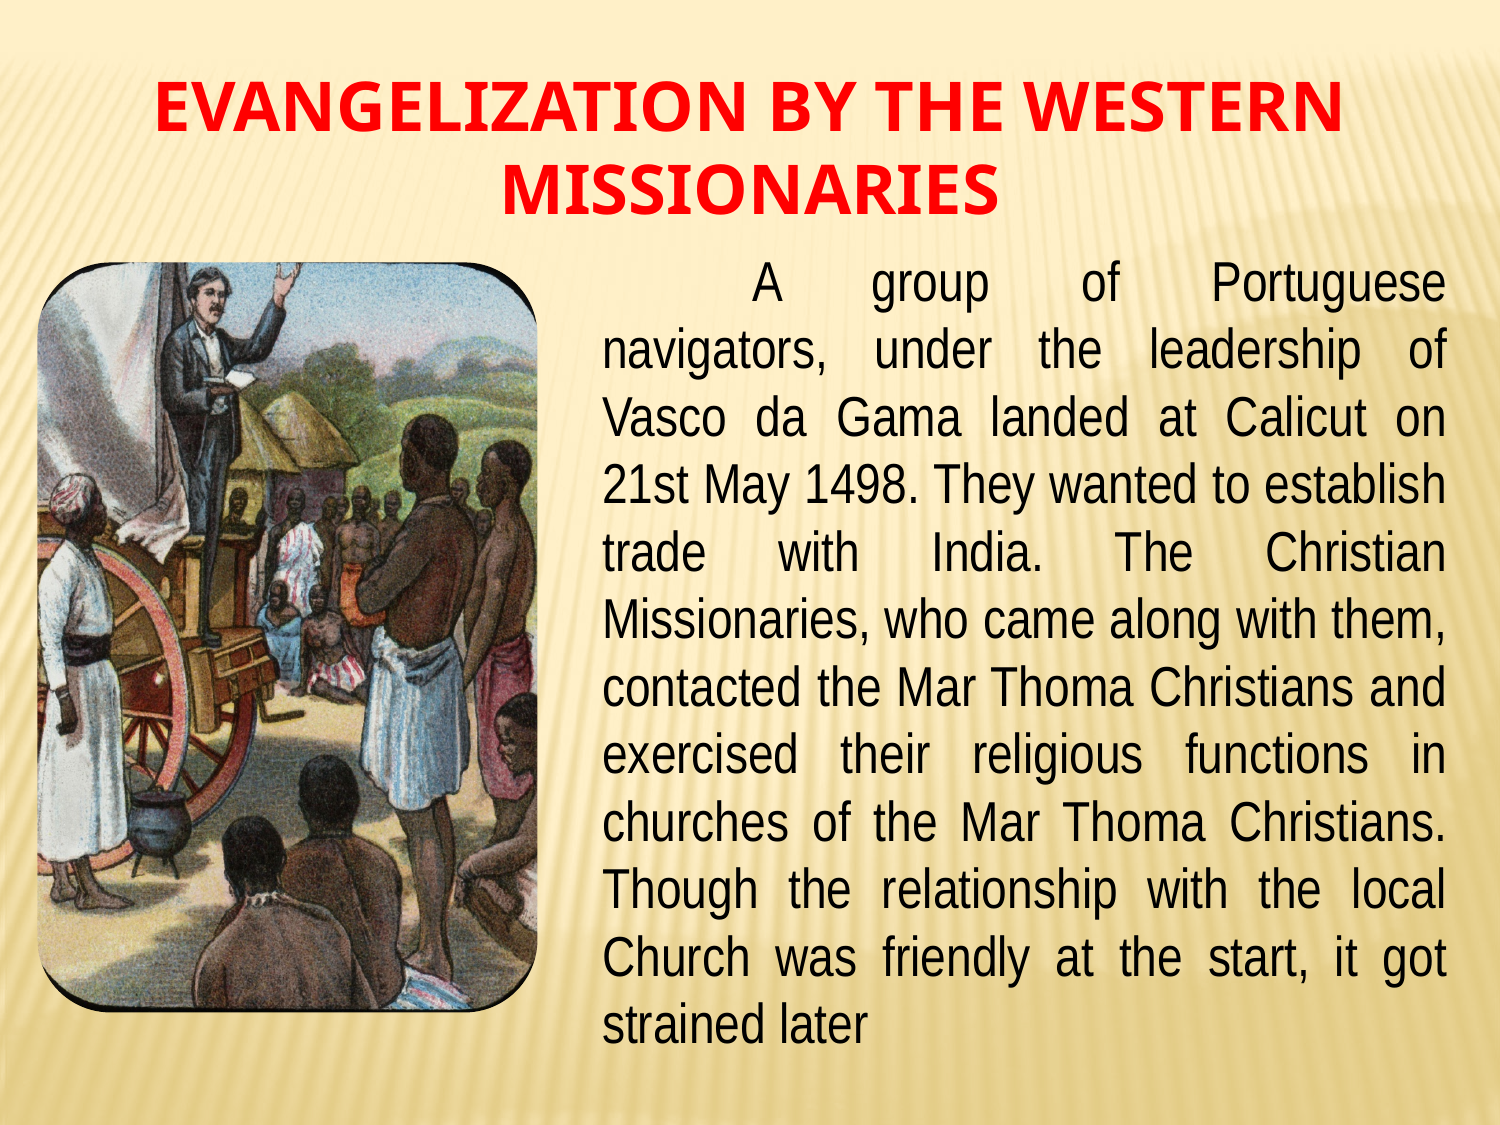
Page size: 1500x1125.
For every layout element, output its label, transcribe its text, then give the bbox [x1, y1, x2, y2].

text_box A group of Portuguese navigators, under the leadership of Vasco da Gama landed at Calicut on 21st May 1498. They wanted to establish trade with India. The Christian Missionaries, who came along with them, contacted the Mar Thoma Christians and exercised their religious functions in churches of the Mar Thoma Christians. Though the relationship with the local Church was friendly at the start, it got strained later [587, 237, 1463, 1063]
picture [37, 262, 538, 1013]
text_box EVANGELIZATION BY THE WESTERN MISSIONARIES [0, 55, 1500, 236]
